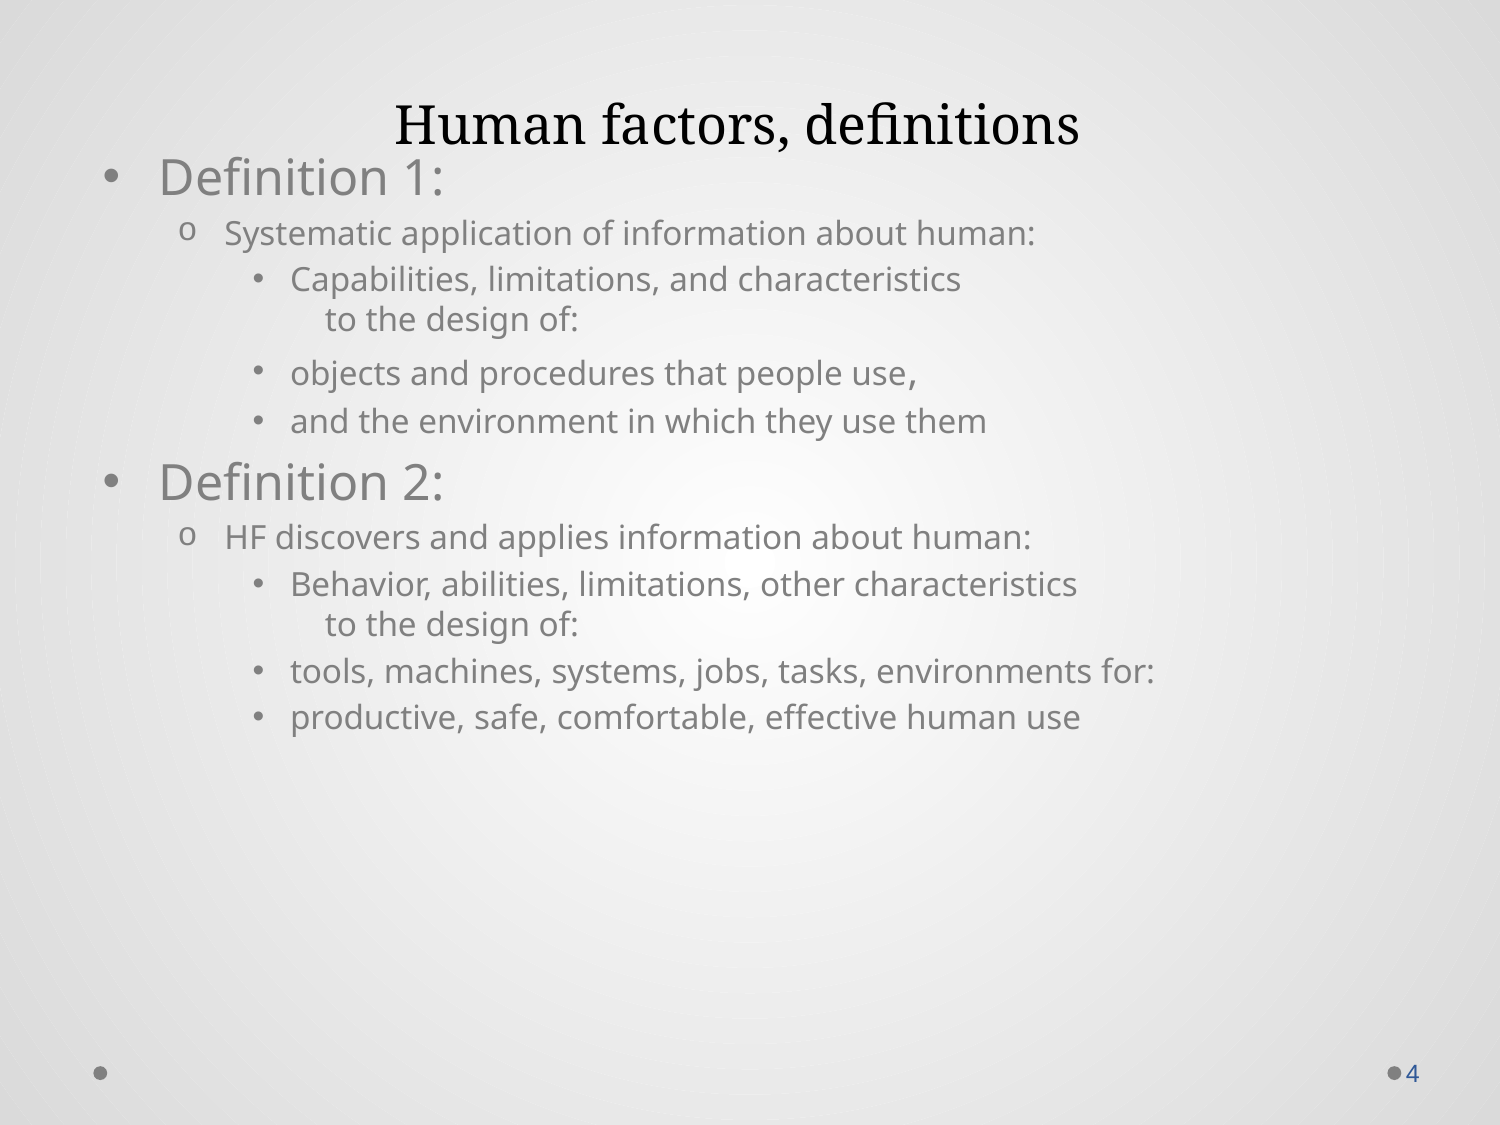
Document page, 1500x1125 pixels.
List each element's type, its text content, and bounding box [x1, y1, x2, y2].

title Human factors, definitions [62, 62, 1413, 163]
slide_number 4 [1401, 1042, 1494, 1103]
list Definition 1: Systematic application of information about human: Capabilities, limitations, and characteristics to the design of: objects and procedures that people use, and the environment in which they use them Definition 2: HF discovers and applies information about human: Behavior, abilities, limitations, other characteristics to the design of: tools, machines, systems, jobs, tasks, environments for: productive, safe, comfortable, effective human use [87, 137, 1438, 1113]
